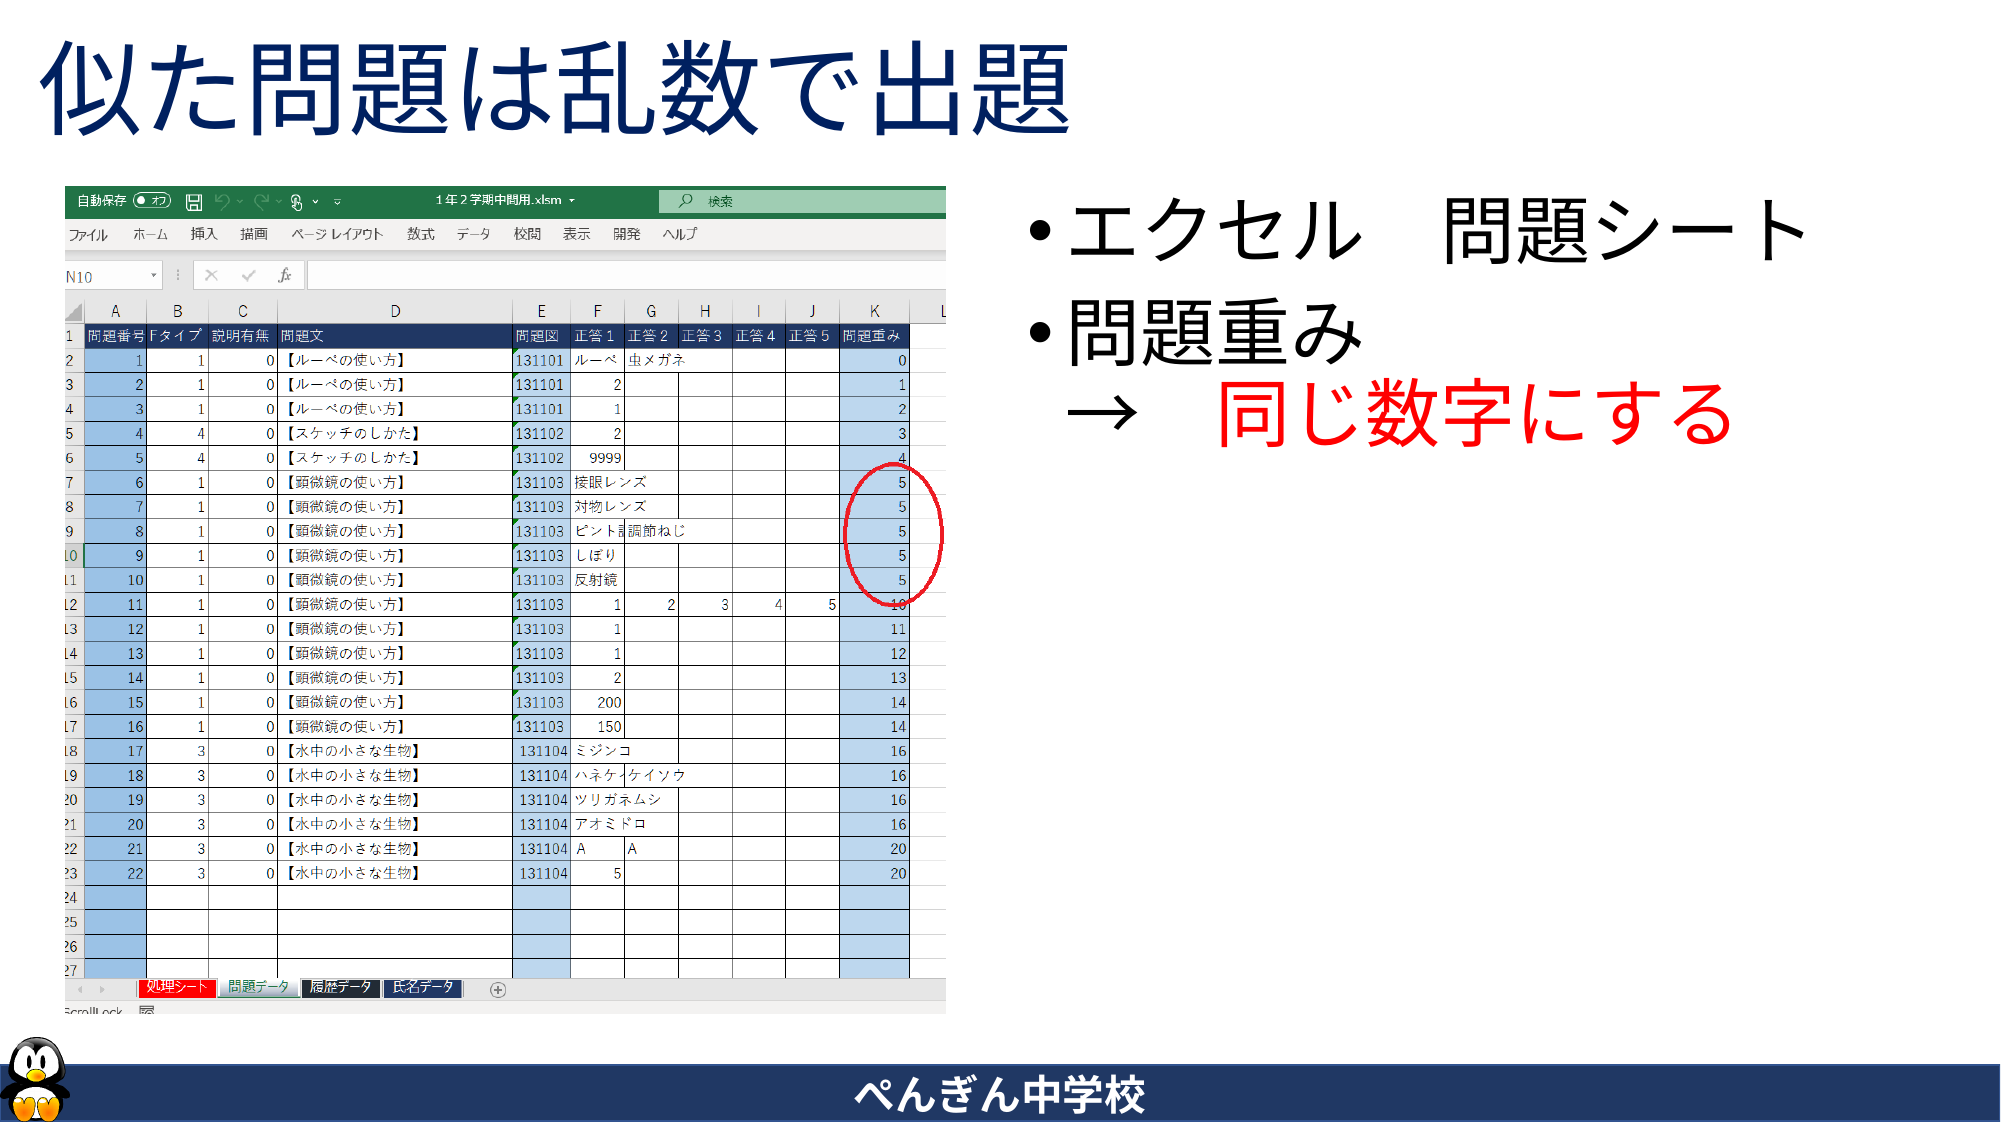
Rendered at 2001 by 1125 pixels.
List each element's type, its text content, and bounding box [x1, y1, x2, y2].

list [65, 186, 946, 1014]
list エクセル 問題シート 問題重み → 同じ数字にする [1012, 186, 1977, 1014]
picture [0, 1037, 70, 1122]
title 似た問題は乱数で出題 [23, 30, 1977, 157]
